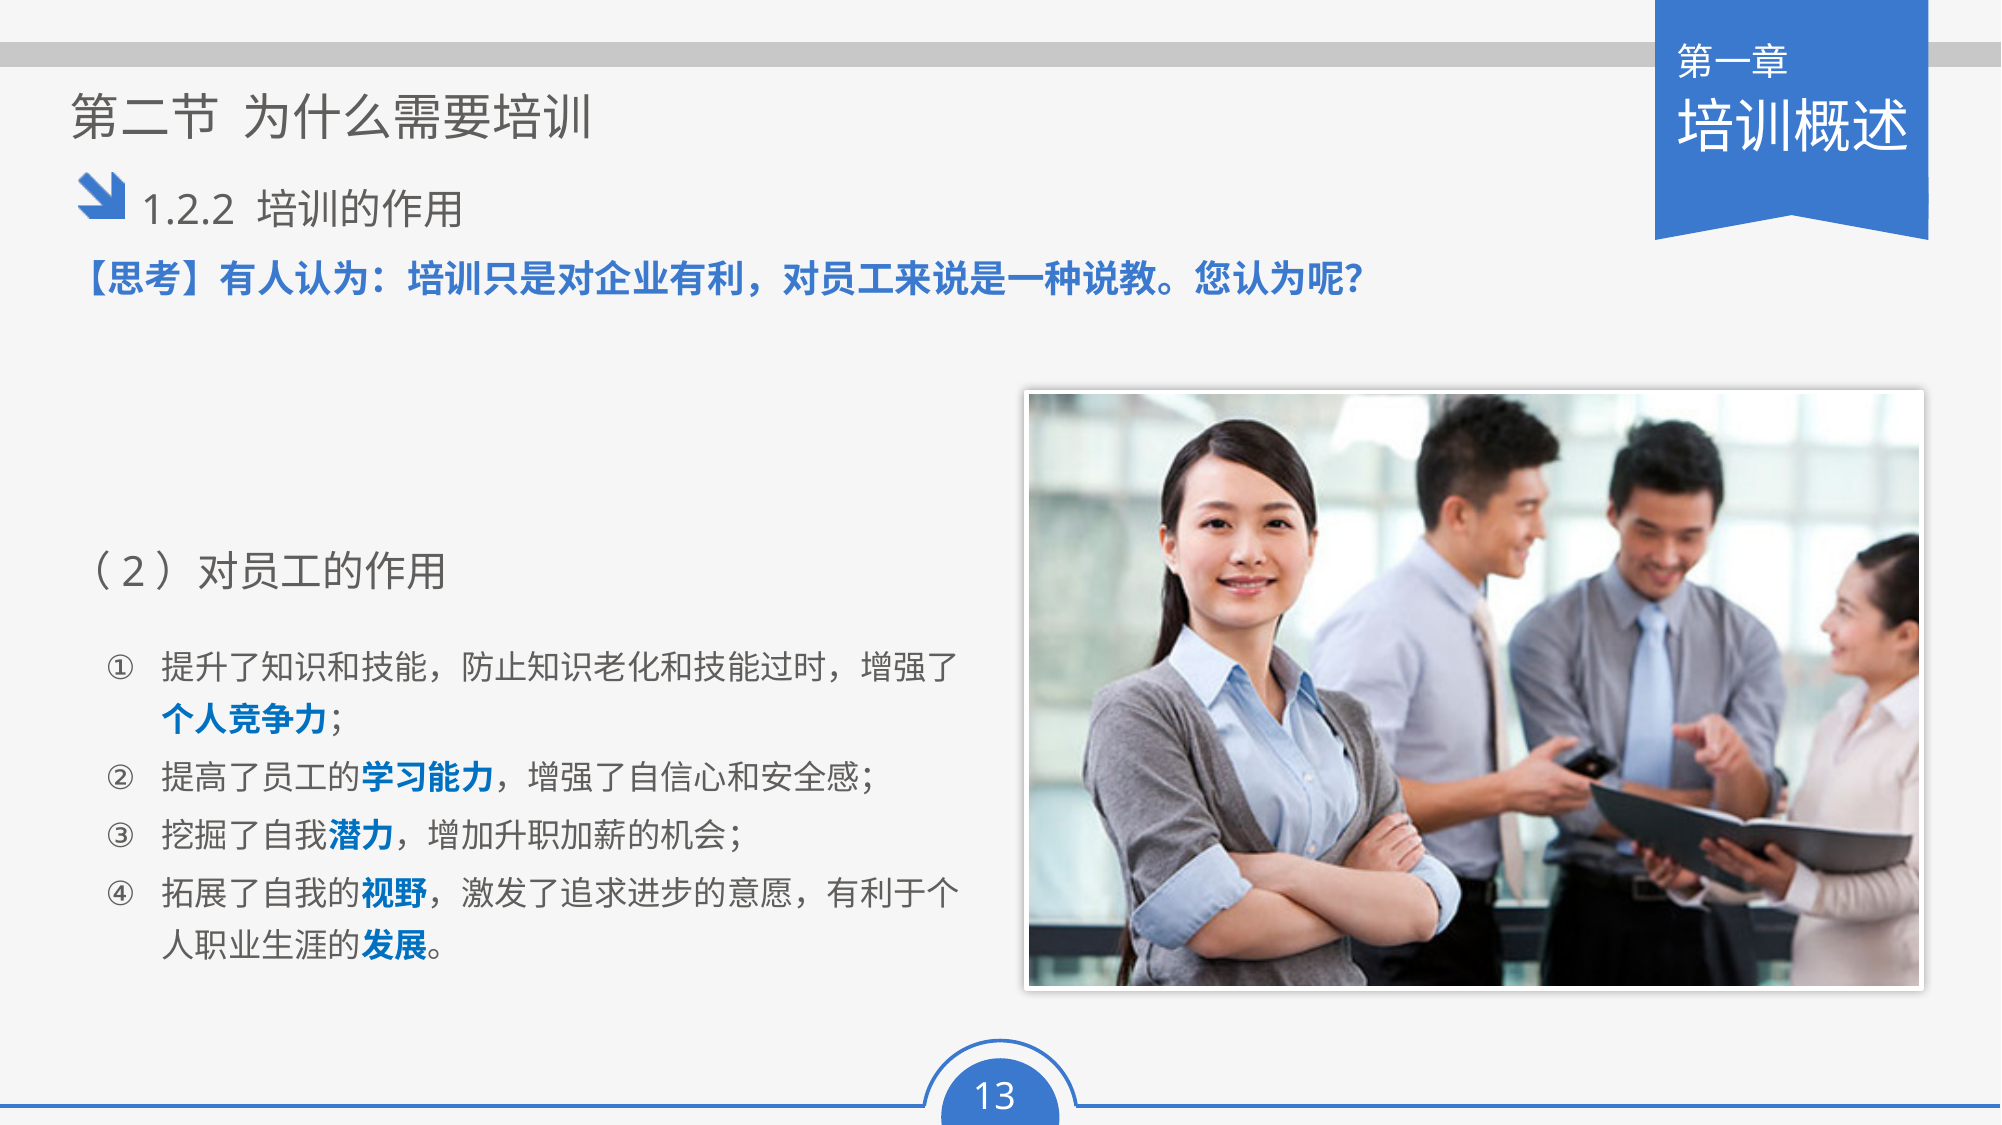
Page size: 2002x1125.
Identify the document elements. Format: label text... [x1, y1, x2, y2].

text_box 提升了知识和技能，防止知识老化和技能过时，增强了个人竞争力； 提高了员工的学习能力，增强了自信心和安全感； 挖掘了自我潜力，增加升职加薪的机会； 拓展了自我的视野，激发了追求进步的意愿，有利于个人职业生涯的发展。 [90, 626, 979, 972]
text_box 【思考】有人认为：培训只是对企业有利，对员工来说是一种说教。您认为呢？ [55, 234, 1666, 308]
text_box （2）对员工的作用 [55, 522, 979, 603]
text_box 1.2.2 培训的作用 [126, 160, 812, 234]
picture [1028, 393, 1920, 987]
picture [78, 172, 125, 219]
